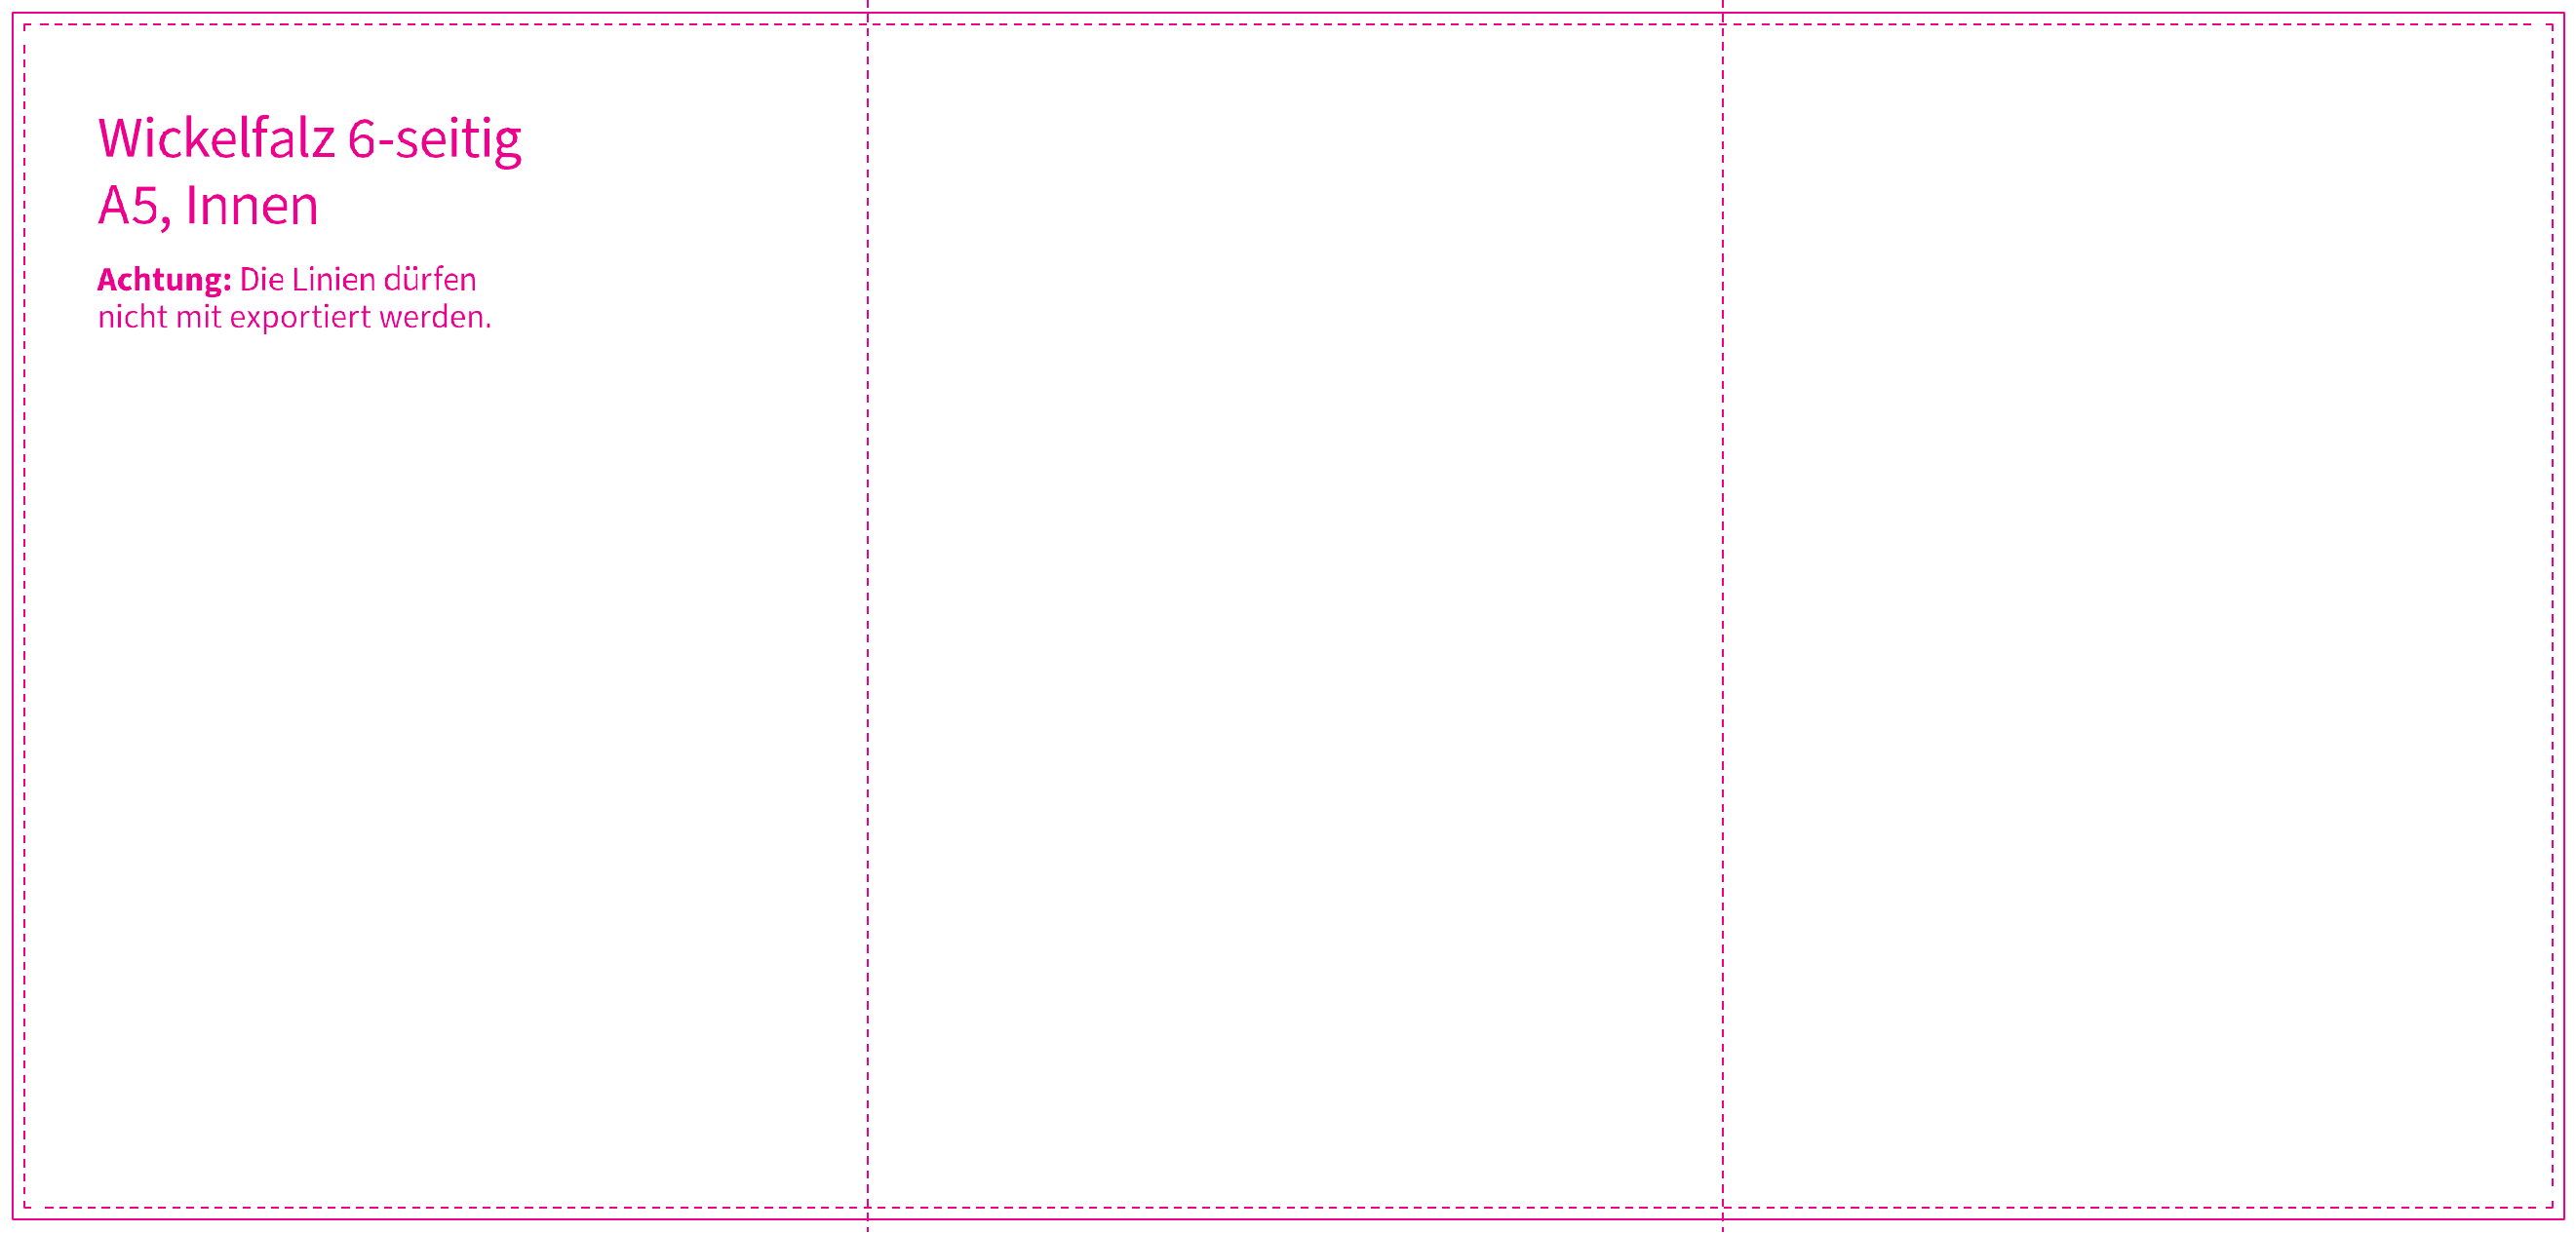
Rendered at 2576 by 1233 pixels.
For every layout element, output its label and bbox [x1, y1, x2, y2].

text_box [203, 194, 226, 224]
text_box [349, 116, 523, 171]
text_box [2545, 1200, 2553, 1209]
text_box [262, 194, 317, 225]
text_box [97, 265, 490, 334]
text_box [23, 23, 31, 31]
text_box [23, 1200, 31, 1209]
text_box [233, 194, 257, 224]
text_box [189, 185, 195, 224]
text_box [300, 115, 335, 158]
text_box [97, 185, 171, 234]
text_box [98, 114, 293, 158]
text_box [2545, 23, 2553, 31]
